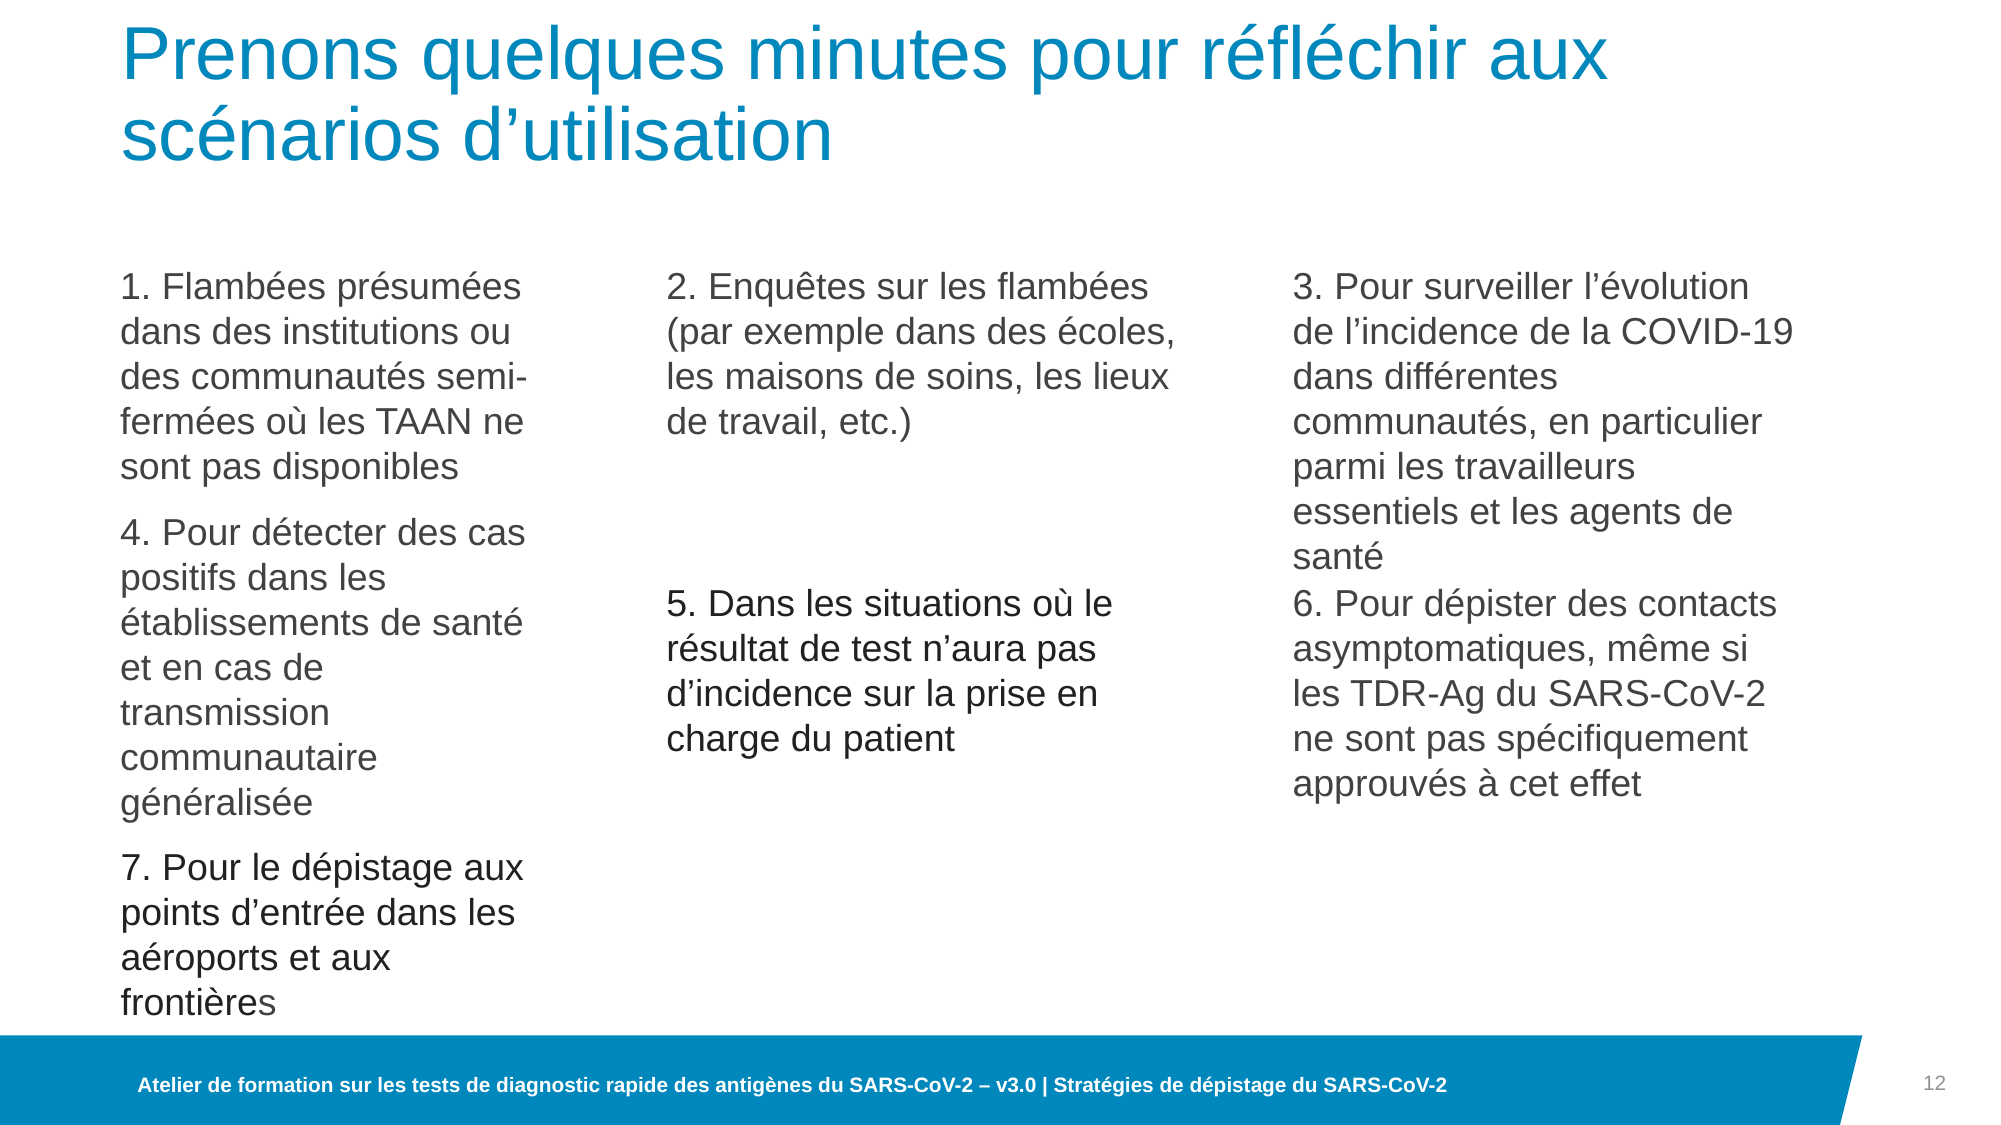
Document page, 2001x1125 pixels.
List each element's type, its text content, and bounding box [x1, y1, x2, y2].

footer Atelier de formation sur les tests de diagnostic rapide des antigènes du SARS-CoV-2 – v3.0 | Stratégies de dépistage du SARS-CoV-2 [137, 1042, 1558, 1125]
text_box 1. Flambées présumées dans des institutions ou des communautés semi-fermées où les TAAN ne sont pas disponibles [105, 254, 561, 495]
text_box 7. Pour le dépistage aux points d’entrée dans les aéroports et aux frontières [105, 835, 556, 1031]
text_box 2. Enquêtes sur les flambées (par exemple dans des écoles, les maisons de soins, les lieux de travail, etc.) [651, 254, 1197, 450]
text_box 4. Pour détecter des cas positifs dans les établissements de santé et en cas de transmission communautaire généralisée [105, 500, 556, 831]
text_box 3. Pour surveiller l’évolution de l’incidence de la COVID-19 dans différentes communautés, en particulier parmi les travailleurs essentiels et les agents de santé [1277, 254, 1812, 585]
slide_number 12 [1862, 1035, 1947, 1125]
text_box 5. Dans les situations où le résultat de test n’aura pas d’incidence sur la prise en charge du patient [651, 571, 1148, 767]
text_box [120, 537, 1432, 913]
text_box 6. Pour dépister des contacts asymptomatiques, même si les TDR-Ag du SARS-CoV-2 ne sont pas spécifiquement approuvés à cet effet [1277, 571, 1808, 812]
title Prenons quelques minutes pour réfléchir aux scénarios d’utilisation [121, 22, 1846, 177]
